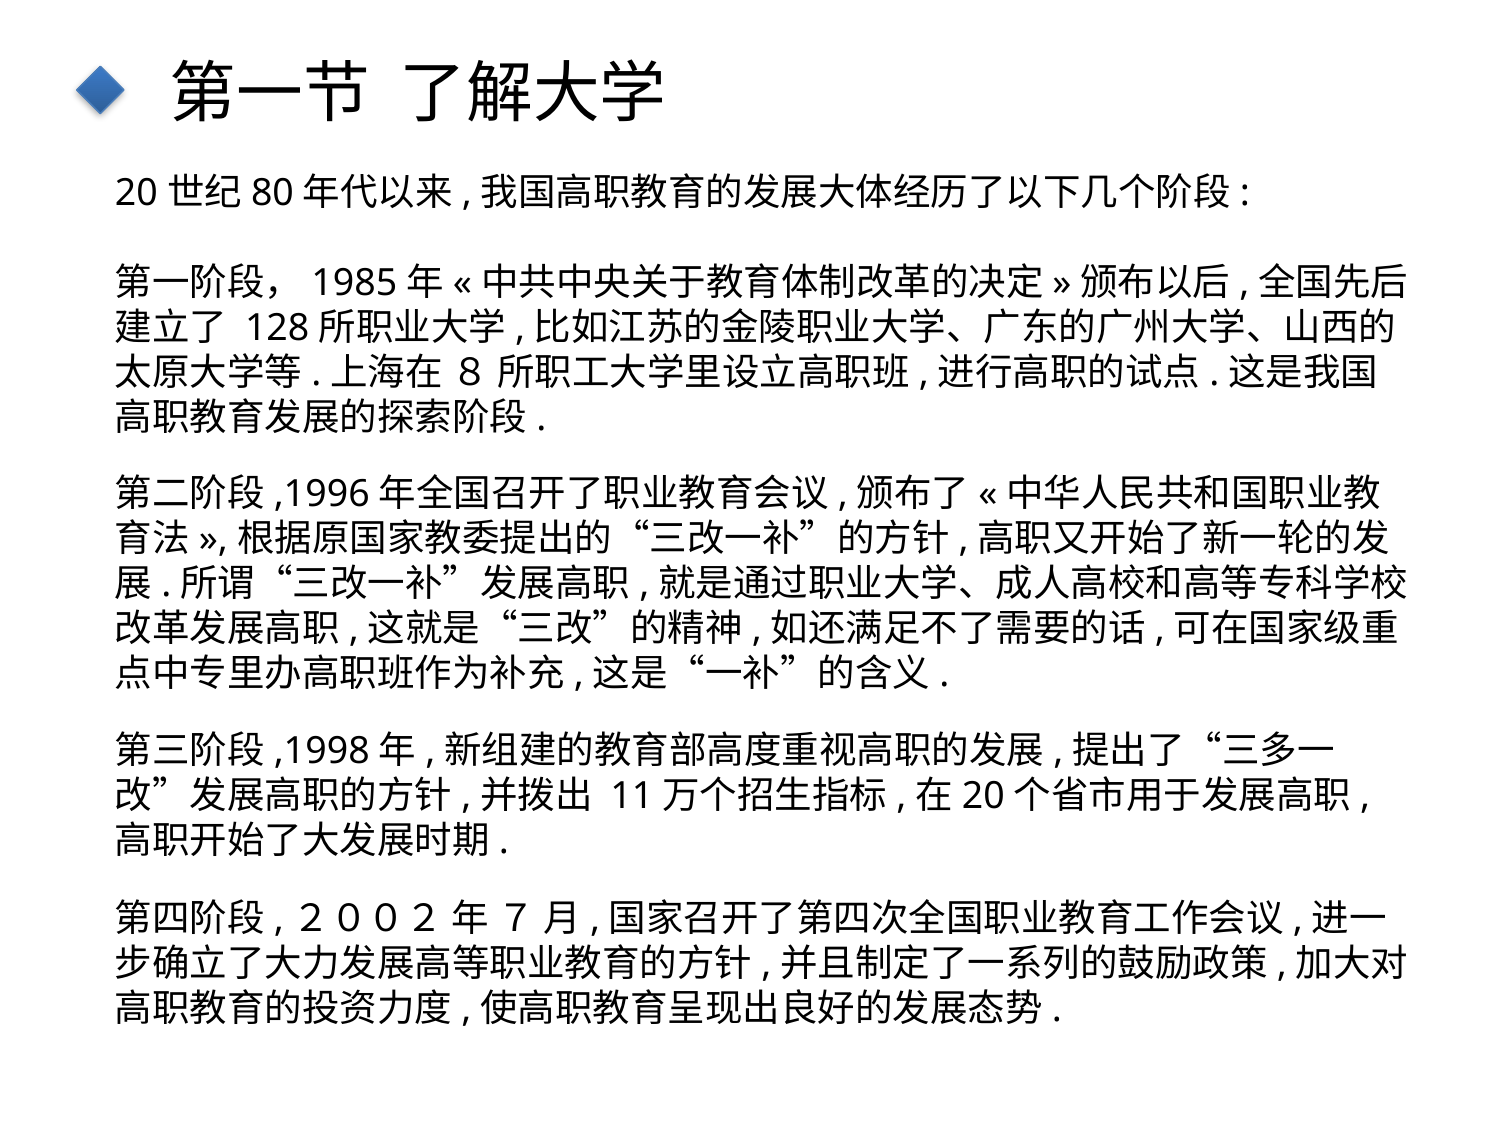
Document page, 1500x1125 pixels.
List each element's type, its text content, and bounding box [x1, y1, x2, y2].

text_box 第二阶段,1996年全国召开了职业教育会议,颁布了«中华人民共和国职业教育法»,根据原国家教委提出的“三改一补”的方针,高职又开始了新一轮的发展.所谓“三改一补”发展高职,就是通过职业大学、成人高校和高等专科学校改革发展高职,这就是“三改”的精神,如还满足不了需要的话,可在国家级重点中专里办高职班作为补充,这是“一补”的含义. [100, 461, 1424, 701]
text_box 第一节 了解大学 [154, 42, 682, 138]
text_box 20世纪80年代以来,我国高职教育的发展大体经历了以下几个阶段: 第一阶段，1985年«中共中央关于教育体制改革的决定»颁布以后,全国先后建立了 128所职业大学,比如江苏的金陵职业大学、广东的广州大学、山西的太原大学等.上海在 ８ 所职工大学里设立高职班,进行高职的试点.这是我国高职教育发展的探索阶段. [100, 160, 1424, 446]
text_box 第四阶段,２００２ 年 ７ 月,国家召开了第四次全国职业教育工作会议,进一步确立了大力发展高等职业教育的方针,并且制定了一系列的鼓励政策,加大对高职教育的投资力度,使高职教育呈现出良好的发展态势. [100, 886, 1424, 1036]
text_box [76, 65, 125, 115]
text_box 第三阶段,1998年,新组建的教育部高度重视高职的发展,提出了“三多一改”发展高职的方针,并拨出 11万个招生指标,在20个省市用于发展高职,高职开始了大发展时期. [100, 718, 1424, 868]
